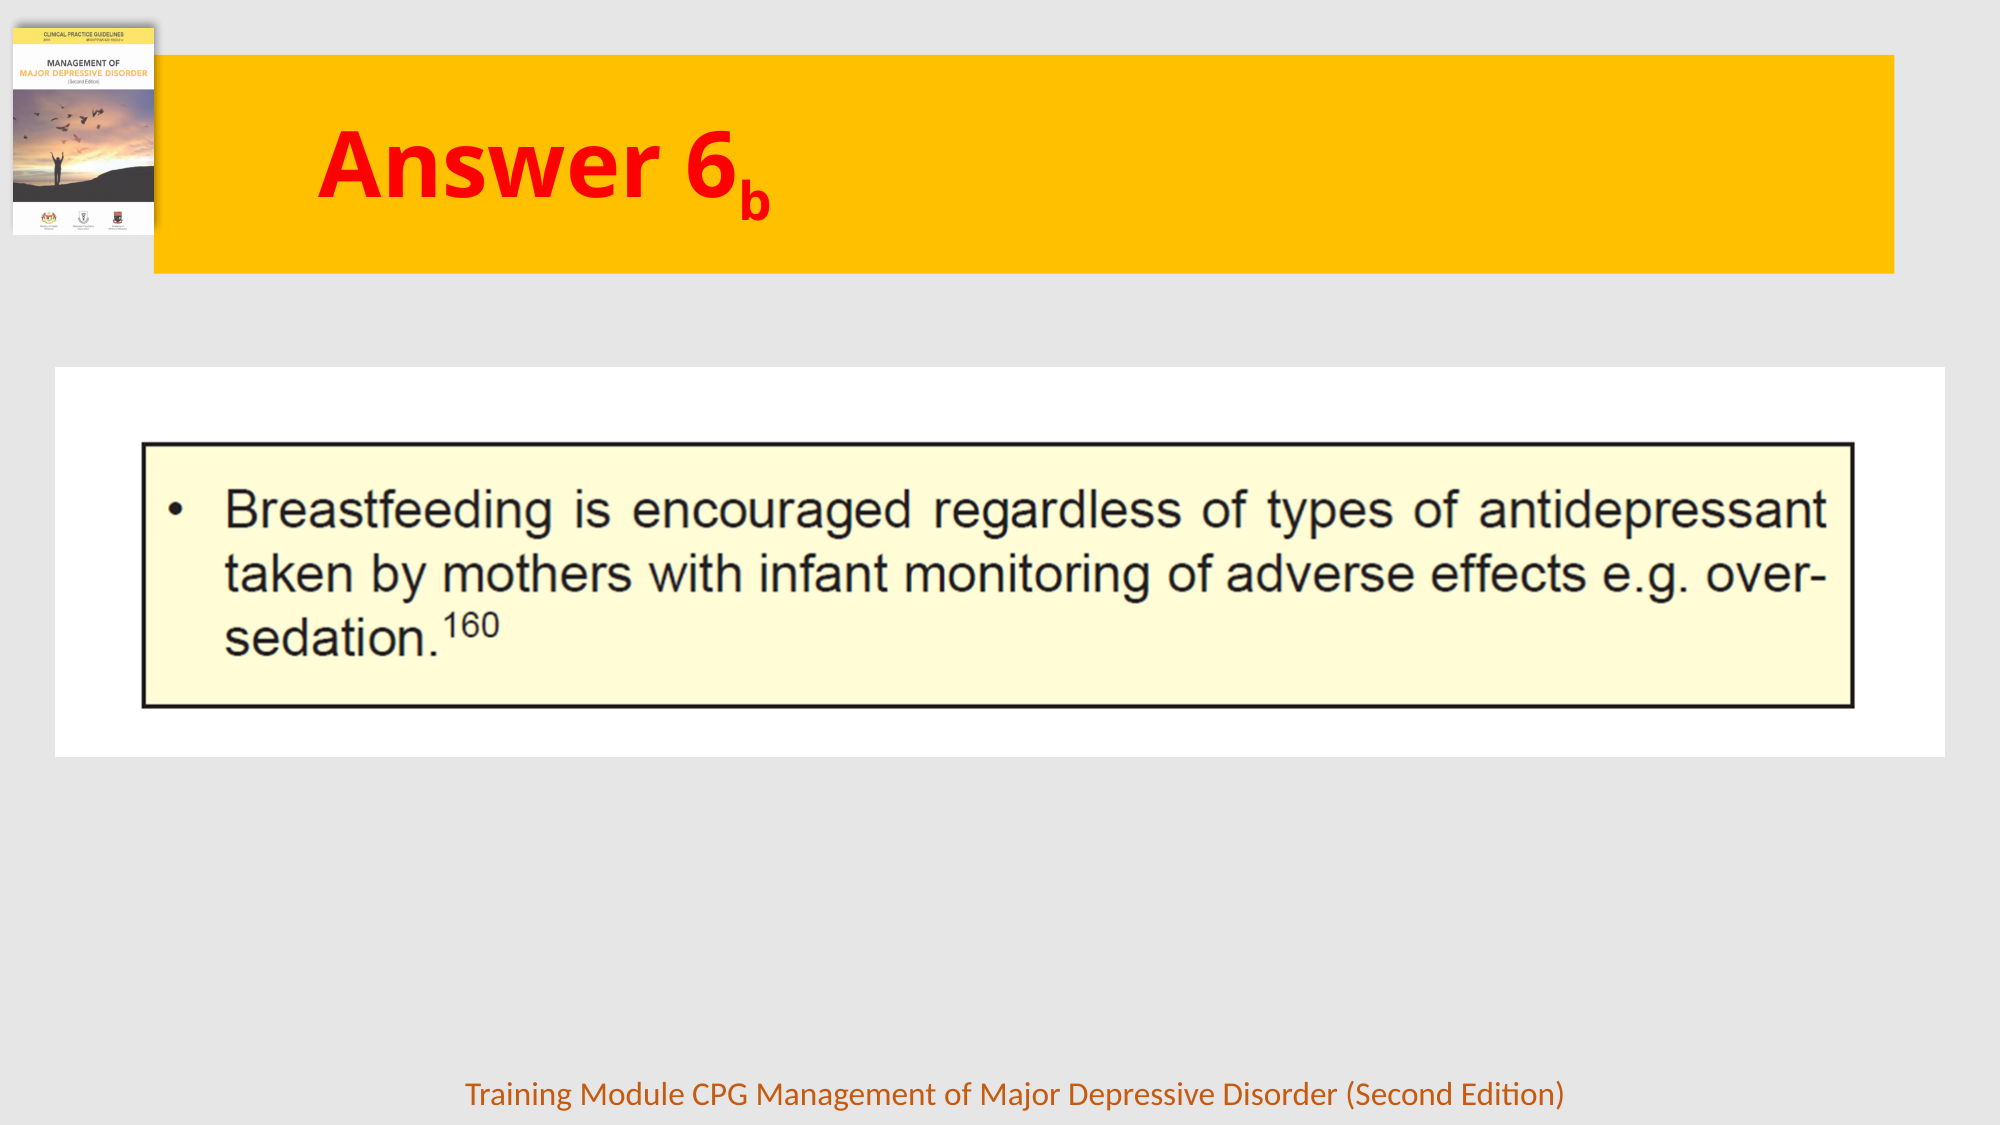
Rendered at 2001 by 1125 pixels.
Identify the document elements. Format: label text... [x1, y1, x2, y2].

picture [55, 367, 1945, 757]
title Answer 6b [153, 54, 1895, 274]
text_box Training Module CPG Management of Major Depressive Disorder (Second Edition) [450, 1065, 1832, 1120]
picture [13, 28, 154, 235]
